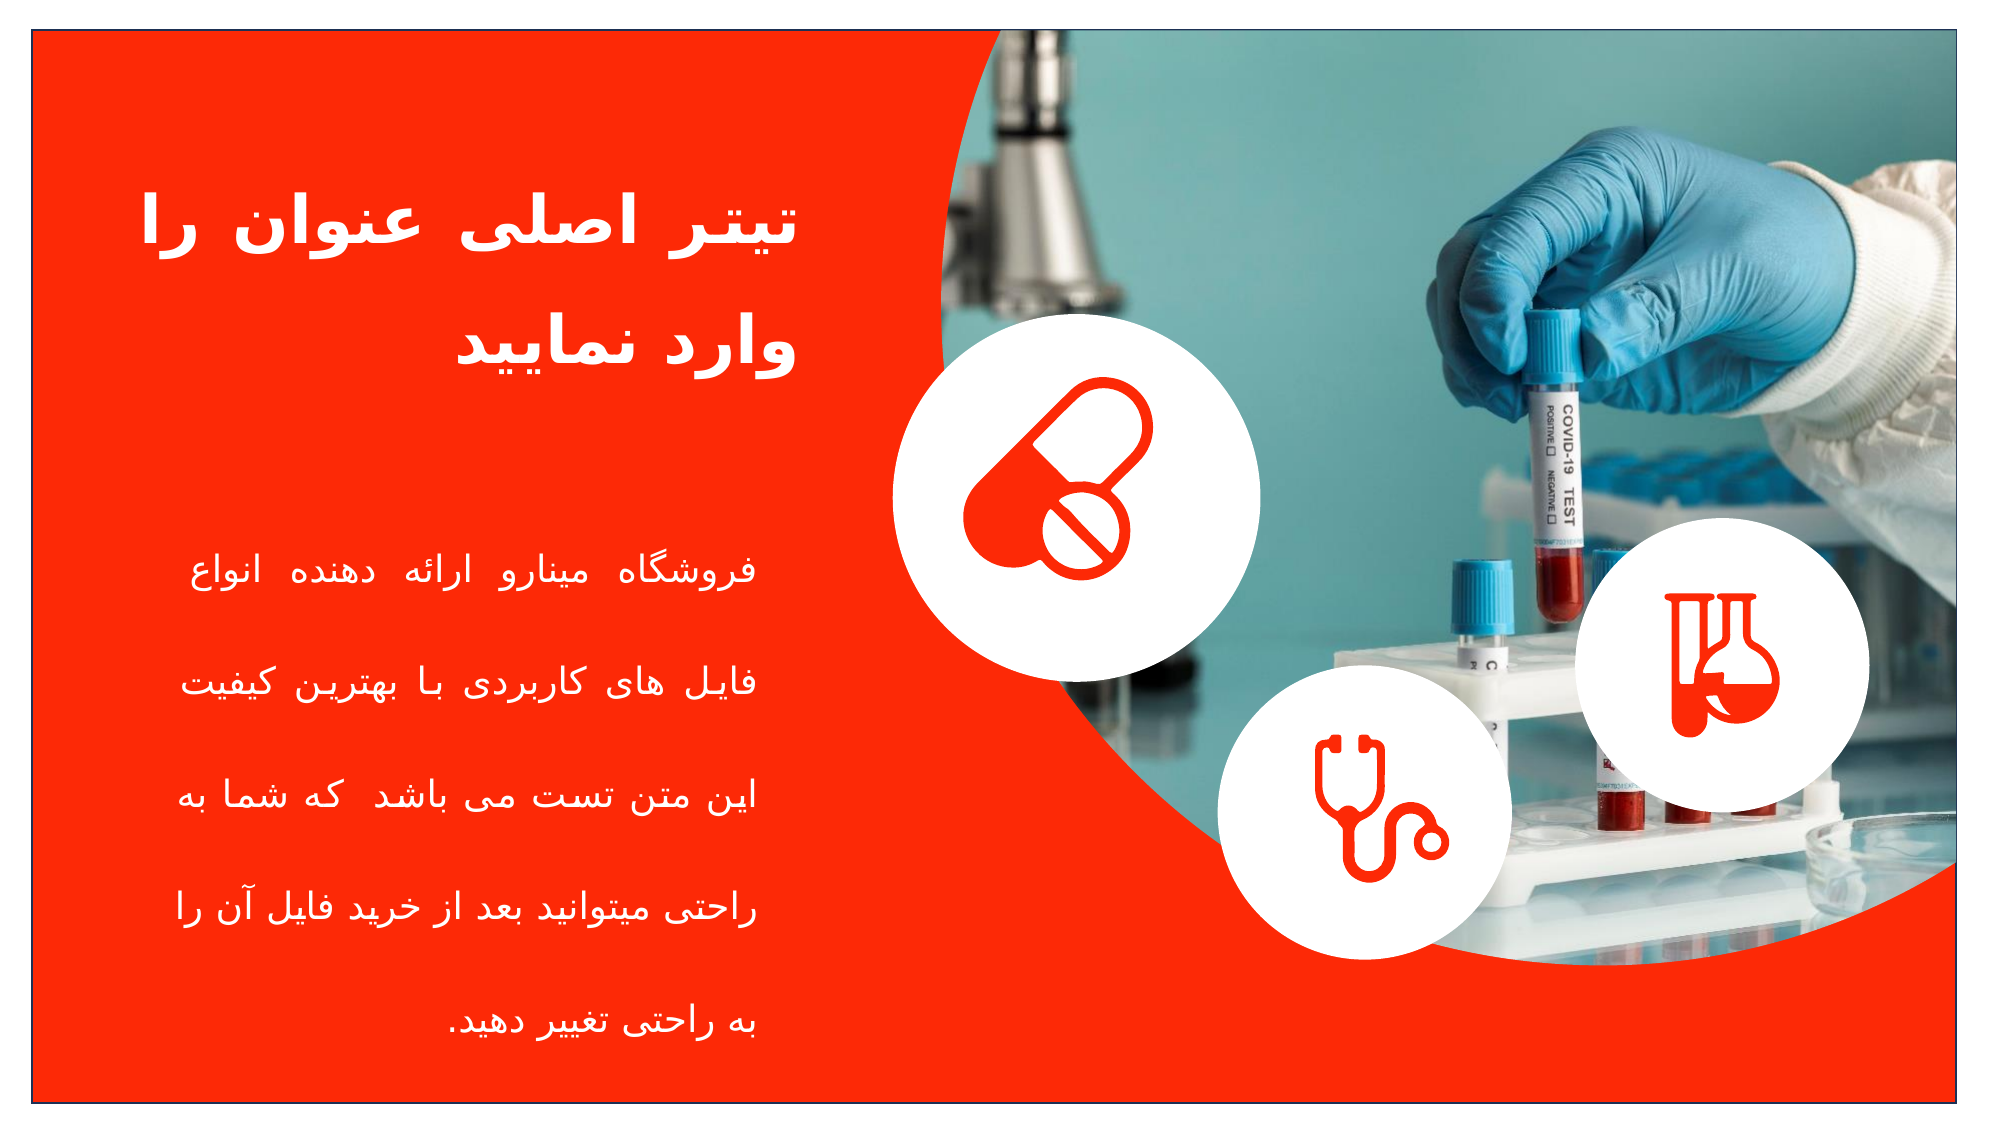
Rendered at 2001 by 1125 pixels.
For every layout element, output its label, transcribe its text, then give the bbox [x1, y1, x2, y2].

text_box [891, 372, 941, 624]
picture [941, 30, 1957, 966]
text_box فروشگاه مینارو ارائه دهنده انواع فایل های کاربردی با بهترین کیفیت این متن تست می باشد که شما به راحتی میتوانید بعد از خرید فایل آن را به راحتی تغییر دهید. [159, 469, 773, 1048]
text_box تیتر اصلی عنوان را وارد نمایید [116, 129, 816, 385]
